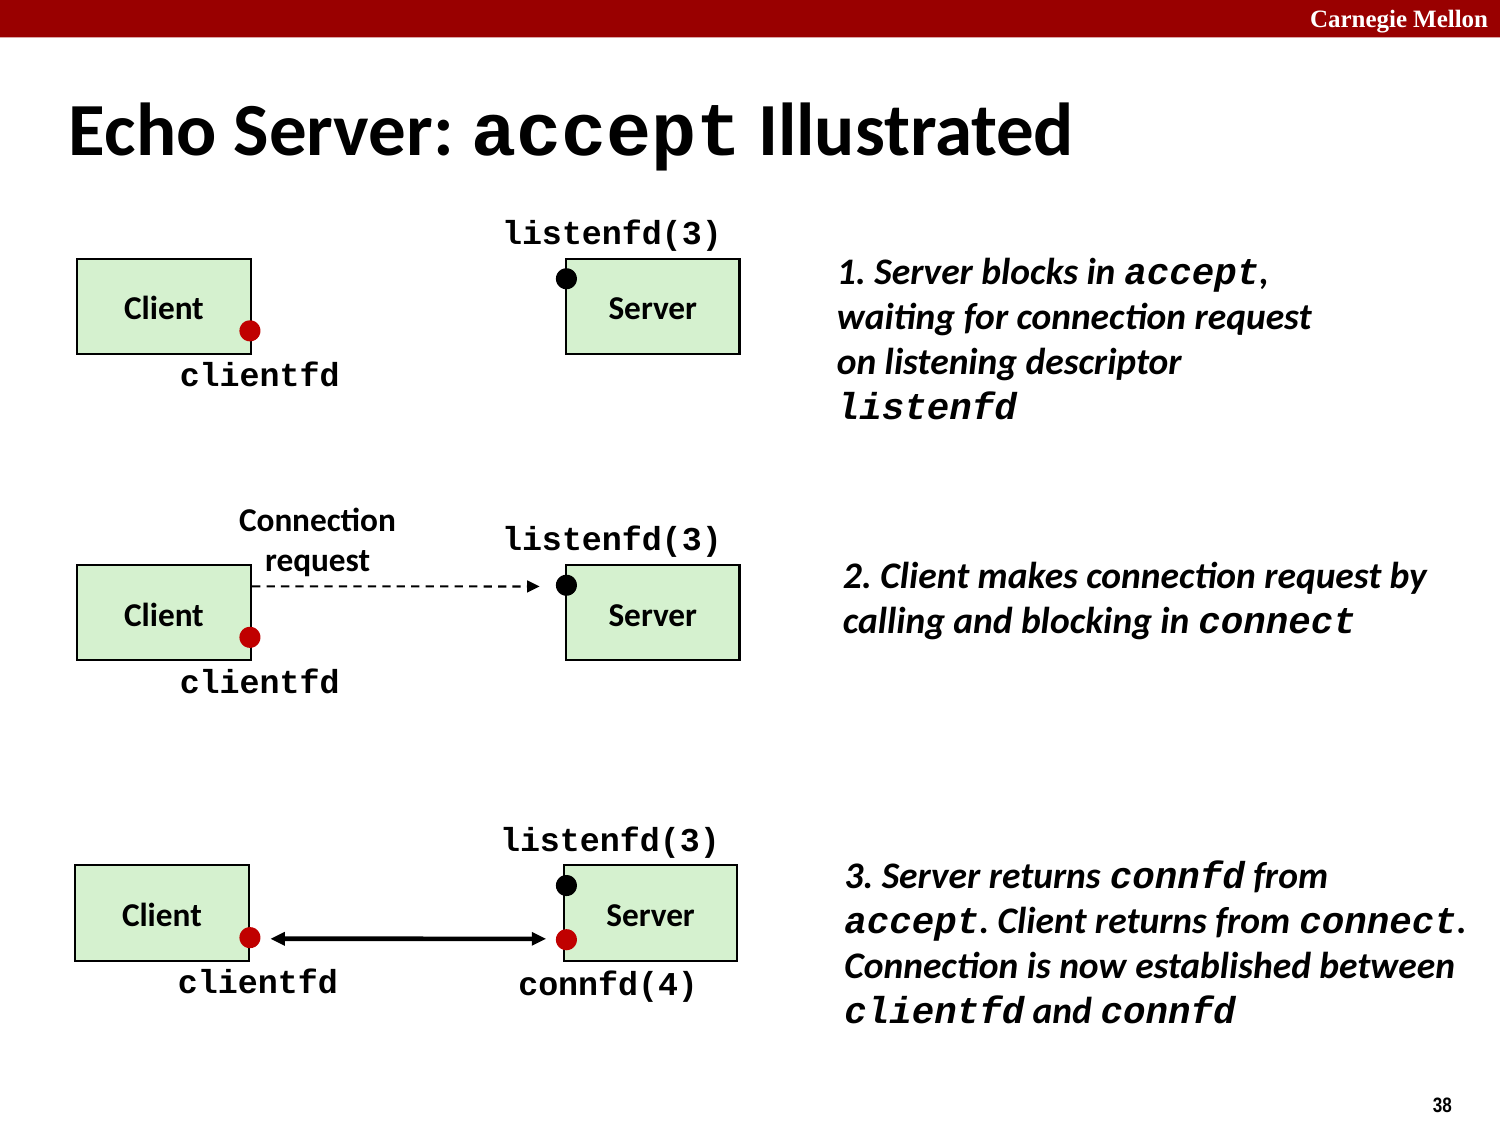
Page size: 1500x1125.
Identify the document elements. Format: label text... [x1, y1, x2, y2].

text_box 1. Server blocks in accept, waiting for connection request on listening descriptor listenfd [822, 239, 1363, 434]
text_box clientfd [165, 345, 355, 401]
text_box [239, 927, 261, 949]
text_box Server [565, 258, 740, 354]
text_box 3. Server returns connfd from accept. Client returns from connect. Connection is now established between clientfd and connfd [829, 843, 1488, 1039]
text_box listenfd(3) [487, 203, 737, 259]
text_box [555, 929, 577, 951]
text_box 2. Client makes connection request by calling and blocking in connect [828, 543, 1463, 649]
text_box [527, 580, 540, 593]
text_box listenfd(3) [487, 510, 737, 565]
text_box clientfd [162, 952, 353, 1008]
text_box Client [77, 565, 251, 661]
text_box Server [565, 565, 740, 661]
text_box [270, 932, 546, 946]
text_box Client [75, 865, 249, 961]
text_box Client [77, 258, 251, 354]
text_box connfd(4) [503, 954, 714, 1010]
title Echo Server: accept Illustrated [53, 77, 1430, 173]
text_box listenfd(3) [485, 810, 735, 866]
text_box [555, 875, 577, 897]
text_box Connection request [224, 491, 412, 586]
text_box [555, 574, 577, 596]
text_box Server [563, 865, 738, 961]
text_box [239, 320, 261, 342]
text_box clientfd [165, 652, 355, 707]
text_box [239, 626, 261, 648]
text_box [555, 268, 577, 290]
